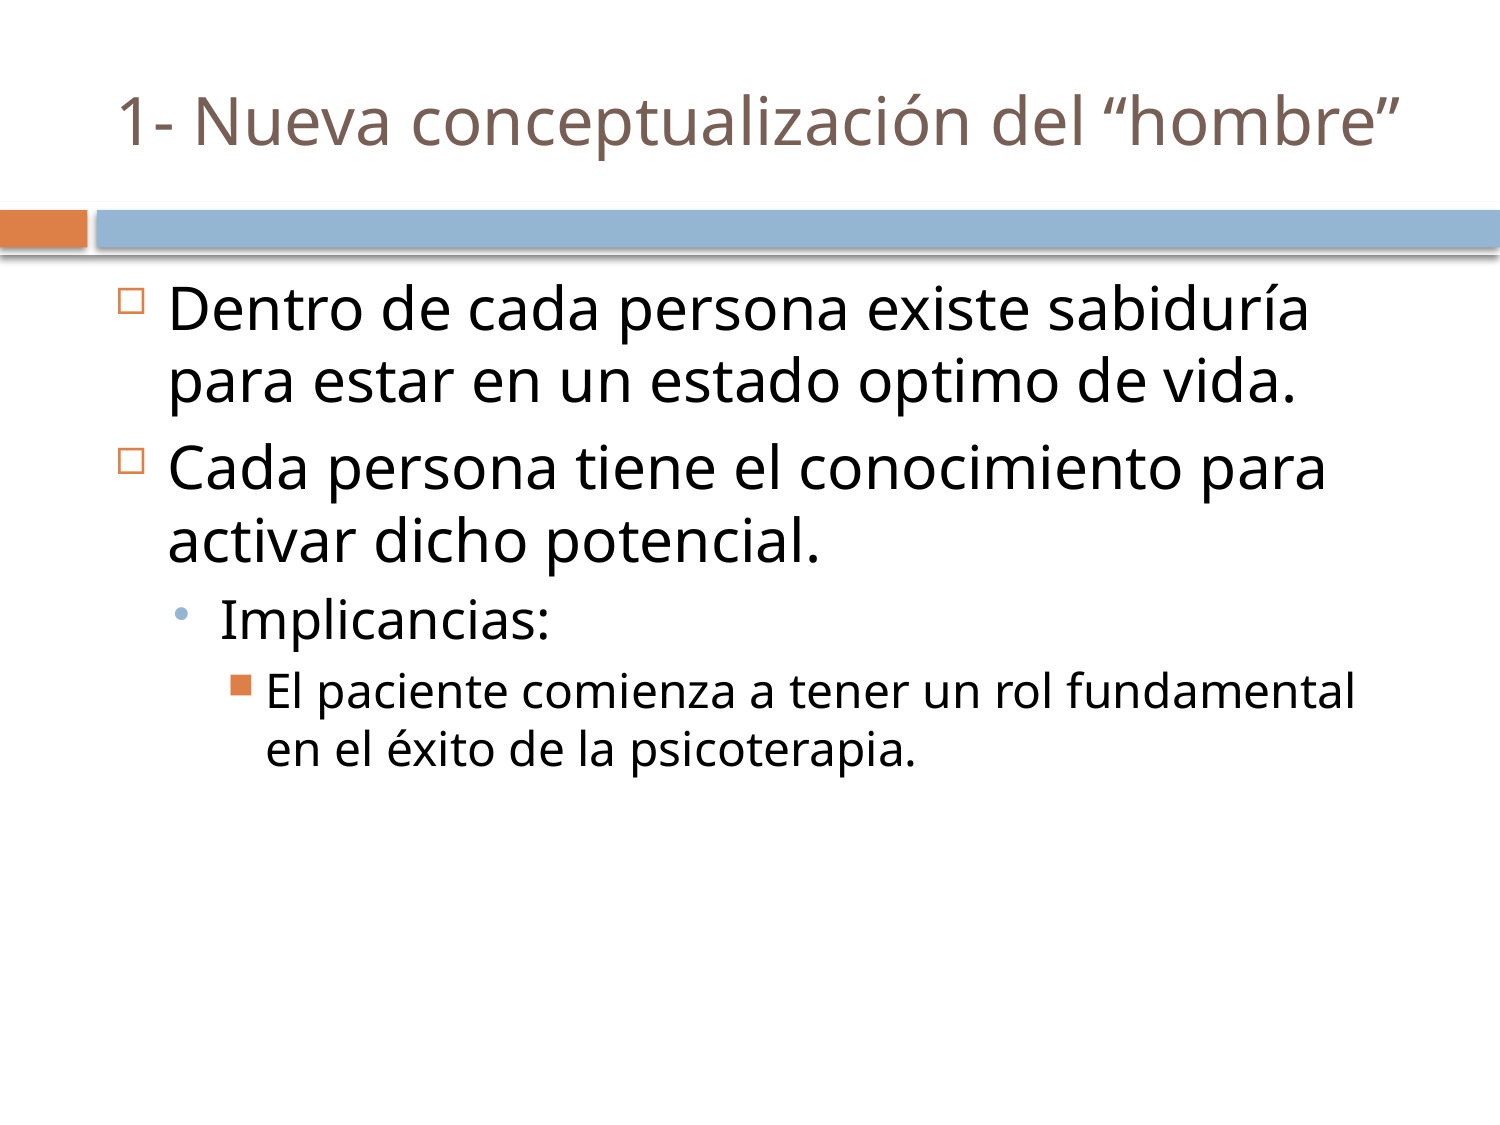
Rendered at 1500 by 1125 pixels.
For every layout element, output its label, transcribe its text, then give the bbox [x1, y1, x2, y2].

title 1- Nueva conceptualización del “hombre” [100, 37, 1438, 200]
list Dentro de cada persona existe sabiduría para estar en un estado optimo de vida. Cada persona tiene el conocimiento para activar dicho potencial. Implicancias: El paciente comienza a tener un rol fundamental en el éxito de la psicoterapia. [100, 262, 1438, 1000]
